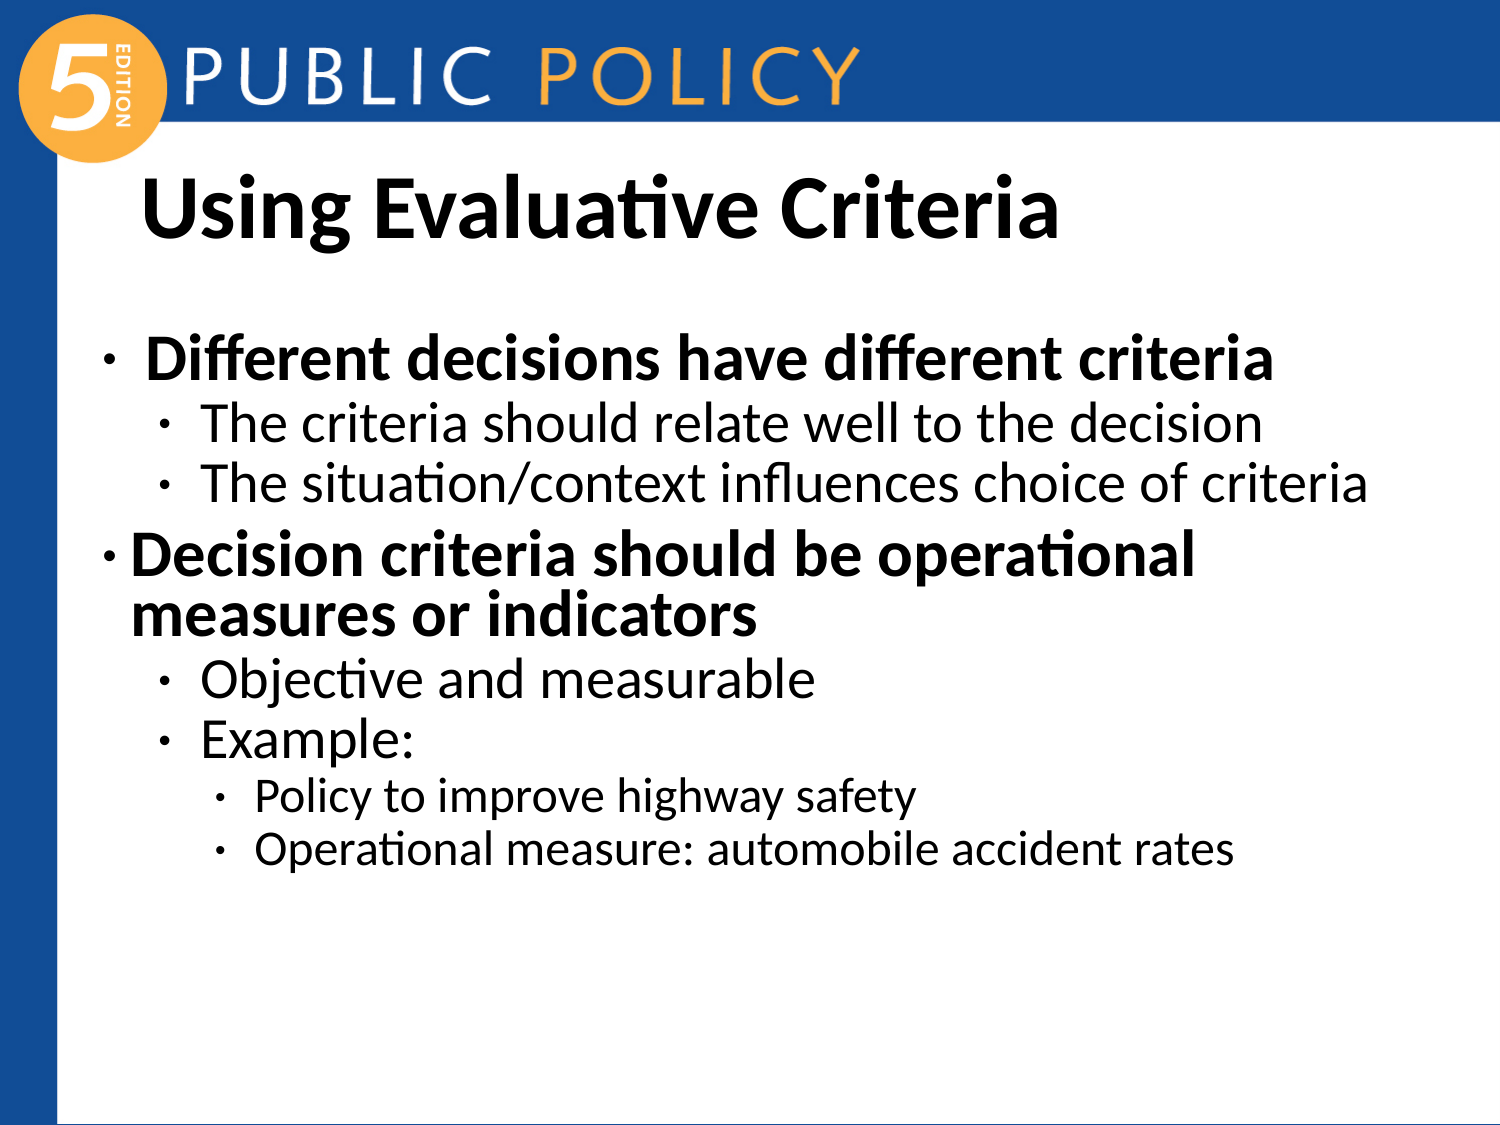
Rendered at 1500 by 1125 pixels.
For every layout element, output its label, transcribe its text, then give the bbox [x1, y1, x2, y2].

title Using Evaluative Criteria [125, 99, 1419, 318]
list Different decisions have different criteria The criteria should relate well to the decision The situation/context influences choice of criteria Decision criteria should be operational measures or indicators Objective and measurable Example: Policy to improve highway safety Operational measure: automobile accident rates [87, 324, 1425, 1000]
picture [0, 0, 1500, 1125]
